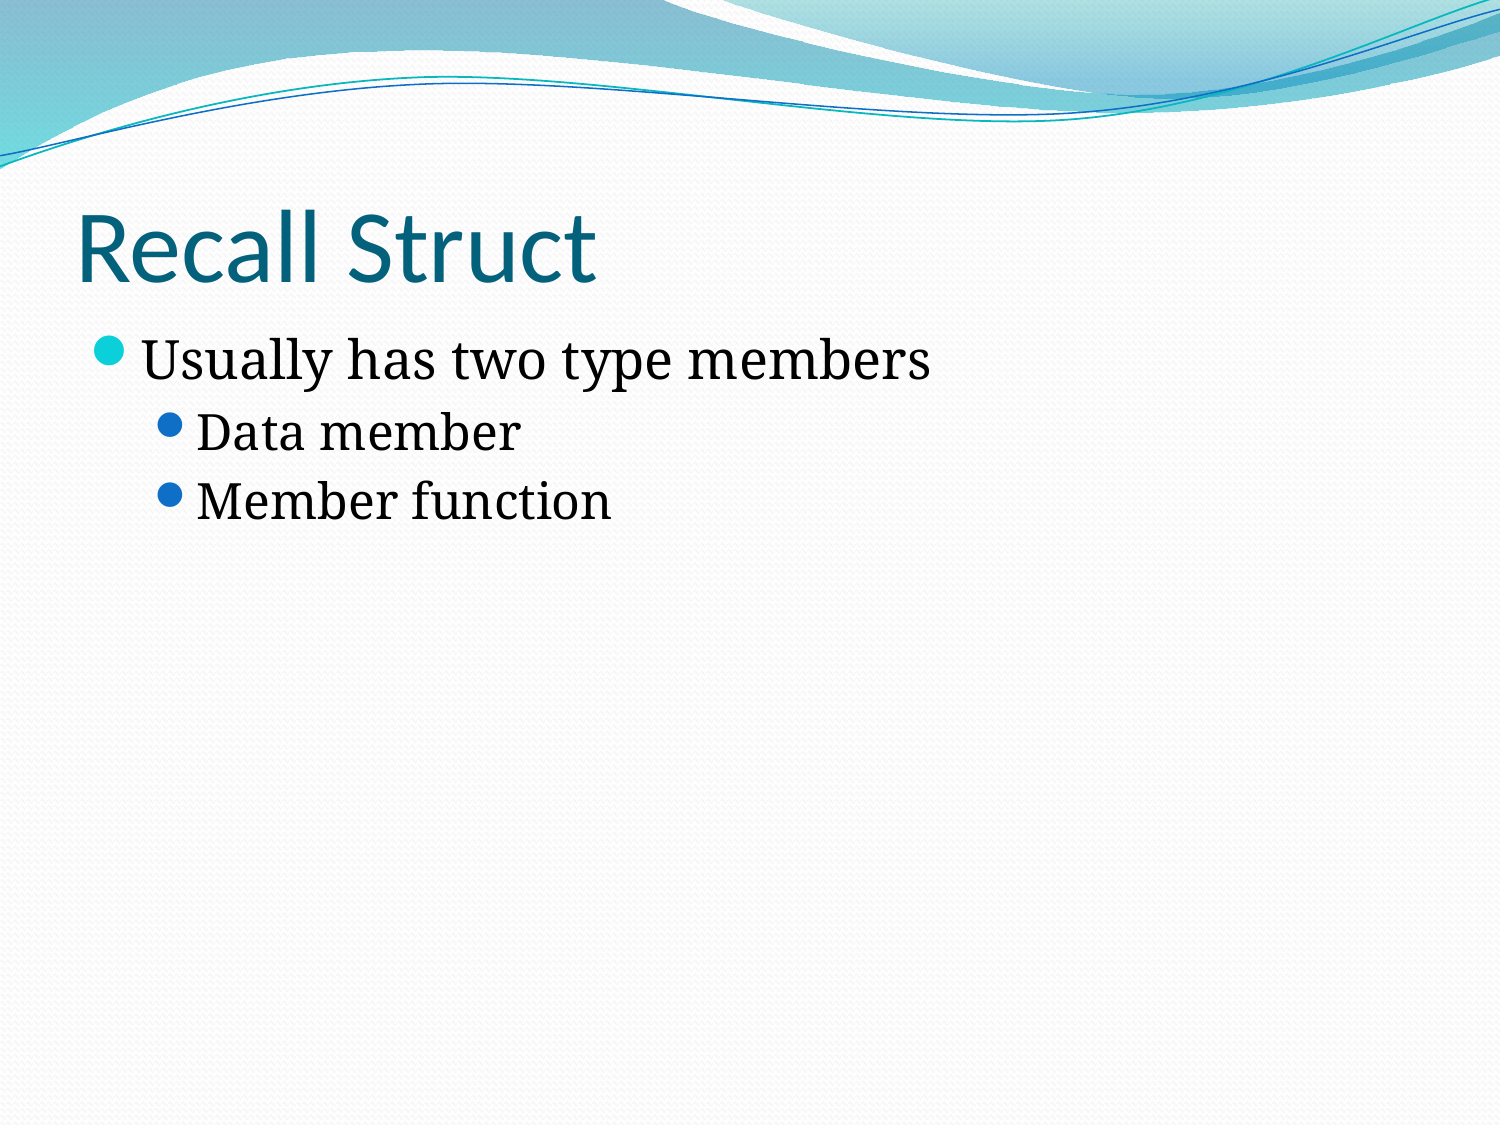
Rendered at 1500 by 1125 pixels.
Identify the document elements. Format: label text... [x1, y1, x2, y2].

title Recall Struct [75, 115, 1425, 303]
list Usually has two type members Data member Member function [75, 317, 1425, 1038]
